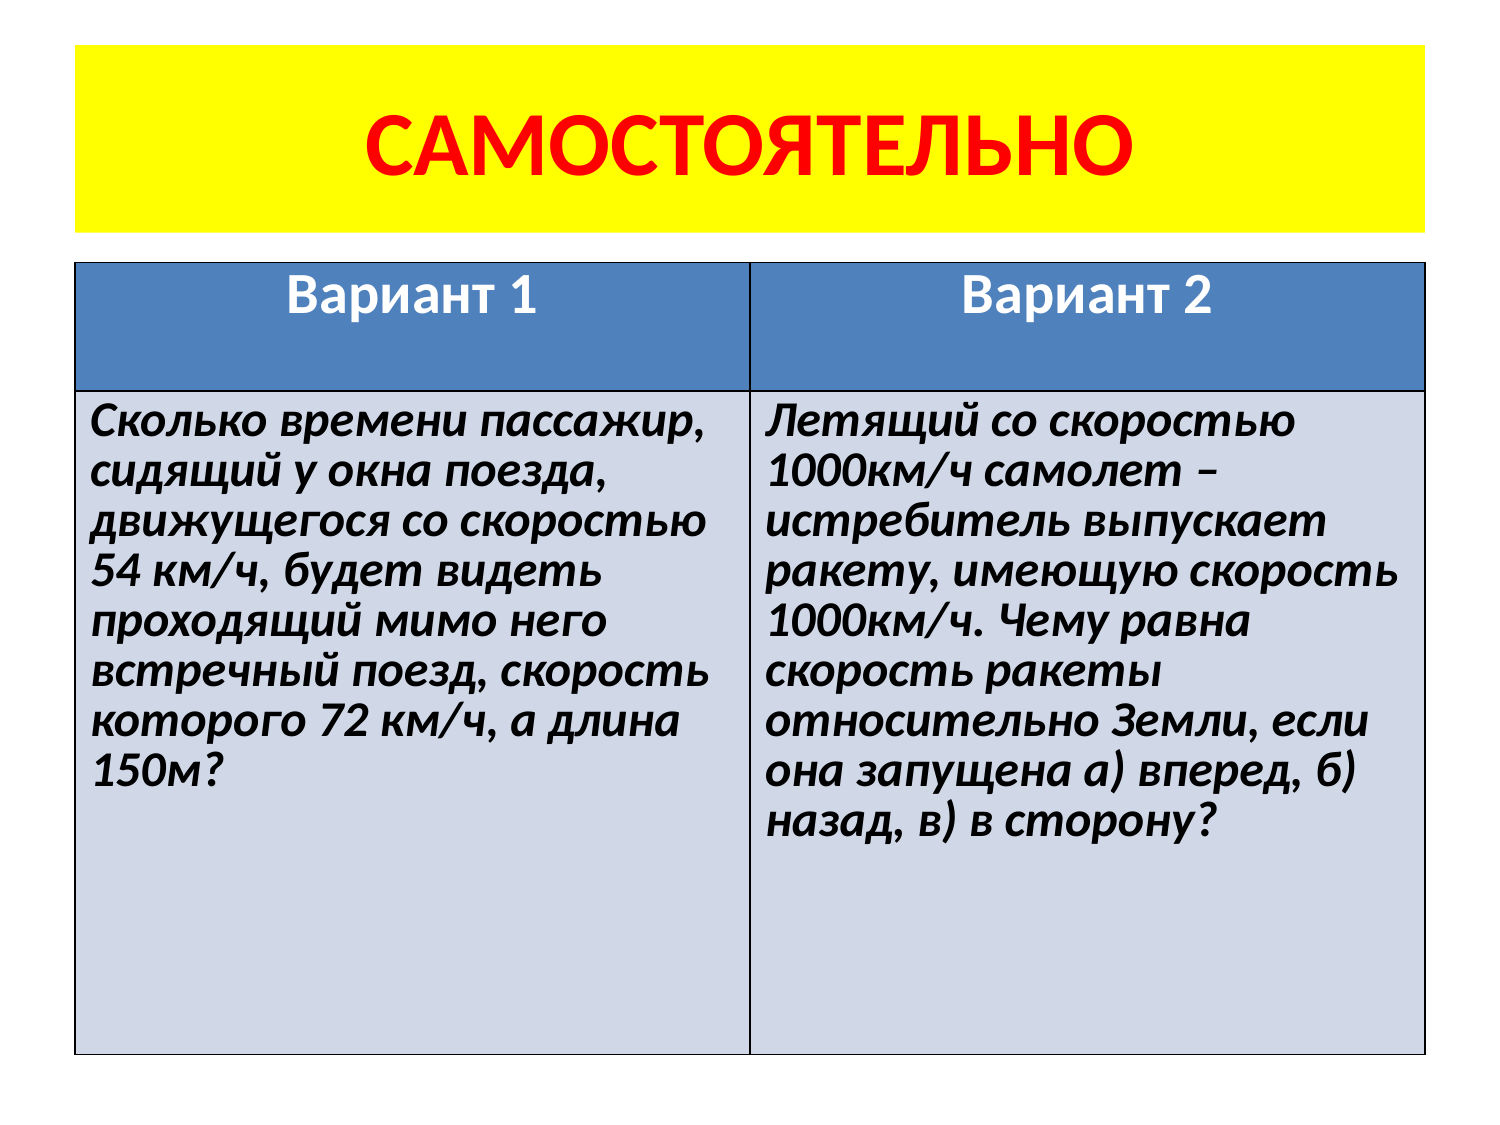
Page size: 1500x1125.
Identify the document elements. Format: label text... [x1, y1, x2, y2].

table_cell Летящий со скоростью 1000км/ч самолет – истребитель выпускает ракету, имеющую скорость 1000км/ч. Чему равна скорость ракеты относительно Земли, если она запущена а) вперед, б) назад, в) в сторону? [751, 392, 1424, 1054]
title САМОСТОЯТЕЛЬНО [74, 44, 1426, 233]
table_header Вариант 2 [751, 263, 1424, 390]
table_cell Сколько времени пассажир, сидящий у окна поезда, движущегося со скоростью 54 км/ч, будет видеть проходящий мимо него встречный поезд, скорость которого 72 км/ч, а длина 150м? [76, 392, 749, 1054]
table_header Вариант 1 [76, 263, 749, 390]
